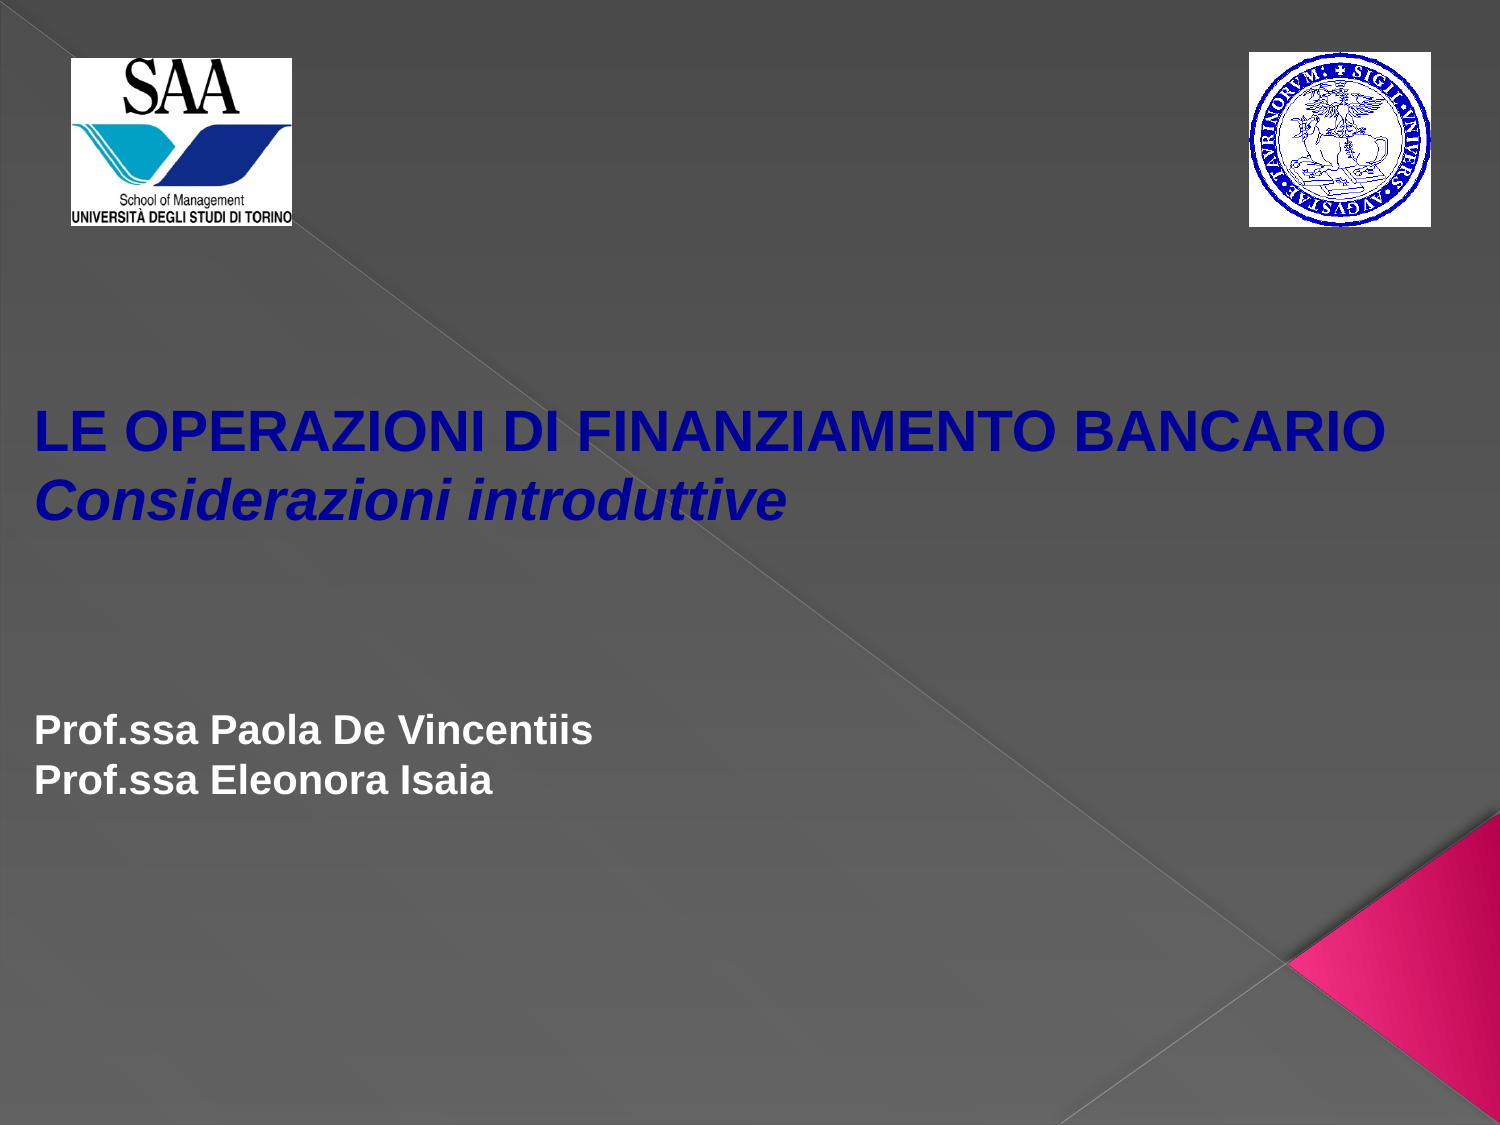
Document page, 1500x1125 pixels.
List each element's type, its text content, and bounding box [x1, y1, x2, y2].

subtitle [73, 704, 1426, 764]
picture [71, 58, 292, 226]
picture [1248, 52, 1431, 227]
text_box LE OPERAZIONI DI FINANZIAMENTO BANCARIO Considerazioni introduttive Prof.ssa Paola De Vincentiis Prof.ssa Eleonora Isaia [18, 351, 1478, 704]
